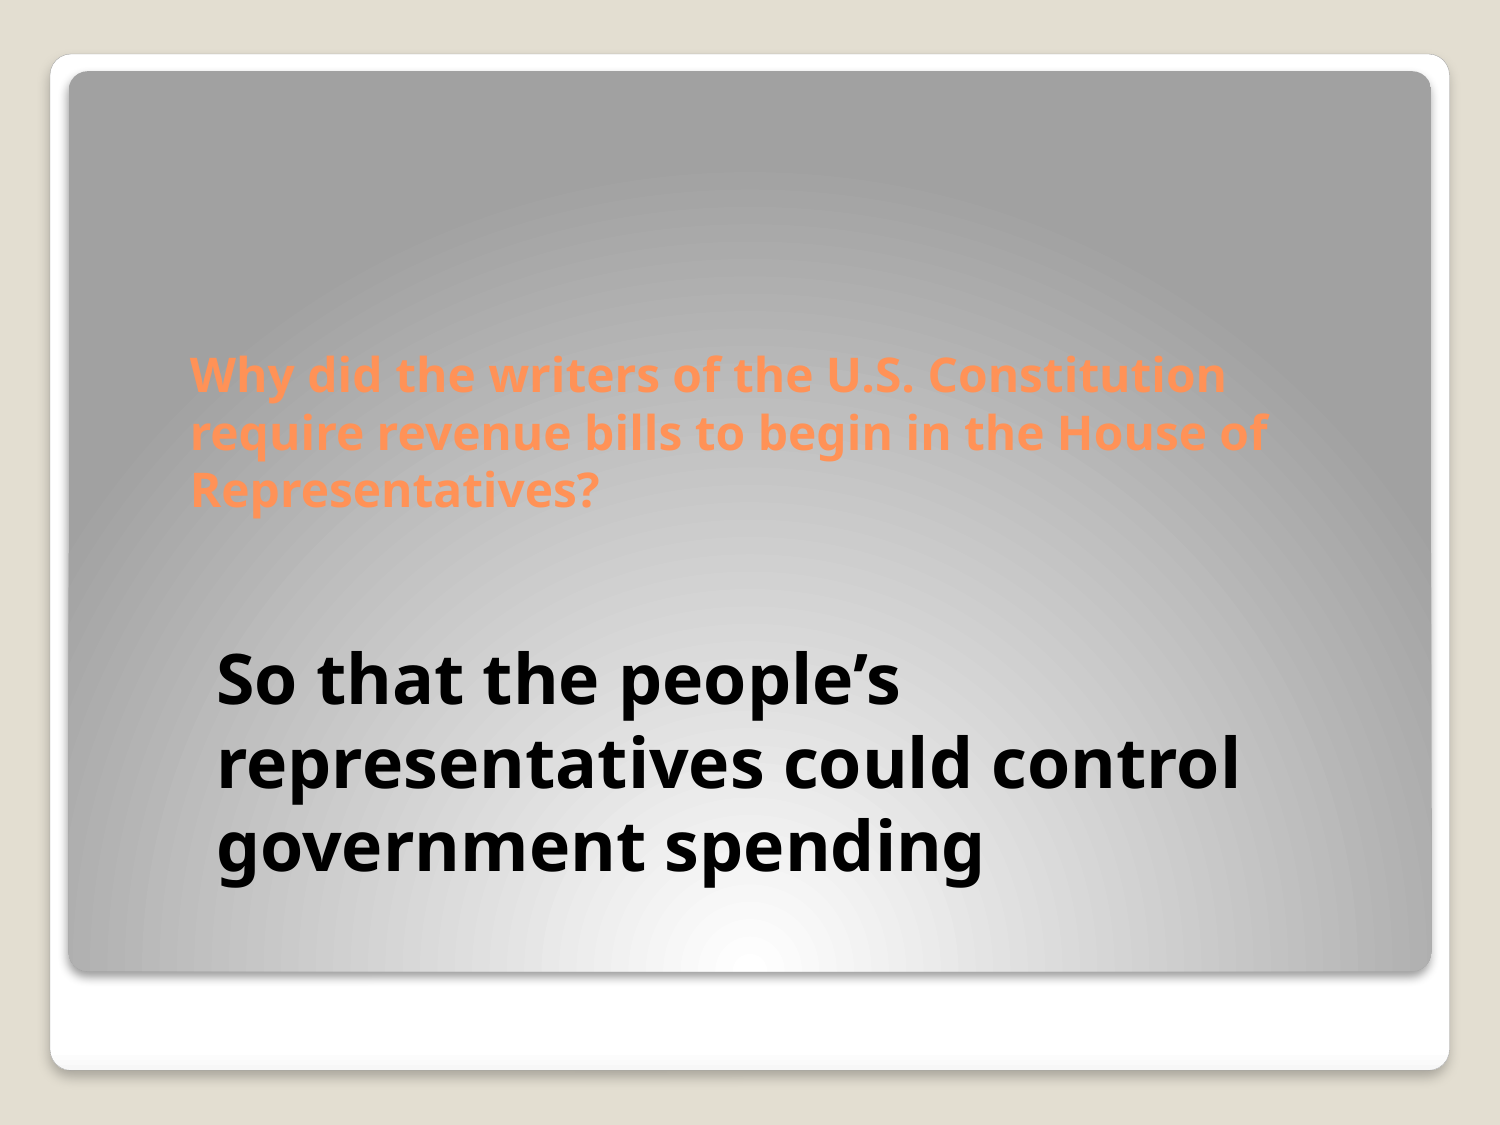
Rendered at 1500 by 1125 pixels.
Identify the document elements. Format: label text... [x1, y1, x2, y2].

title Why did the writers of the U.S. Constitution require revenue bills to begin in the House of Representatives? [174, 337, 1328, 525]
list So that the people’s representatives could control government spending [174, 549, 1329, 900]
